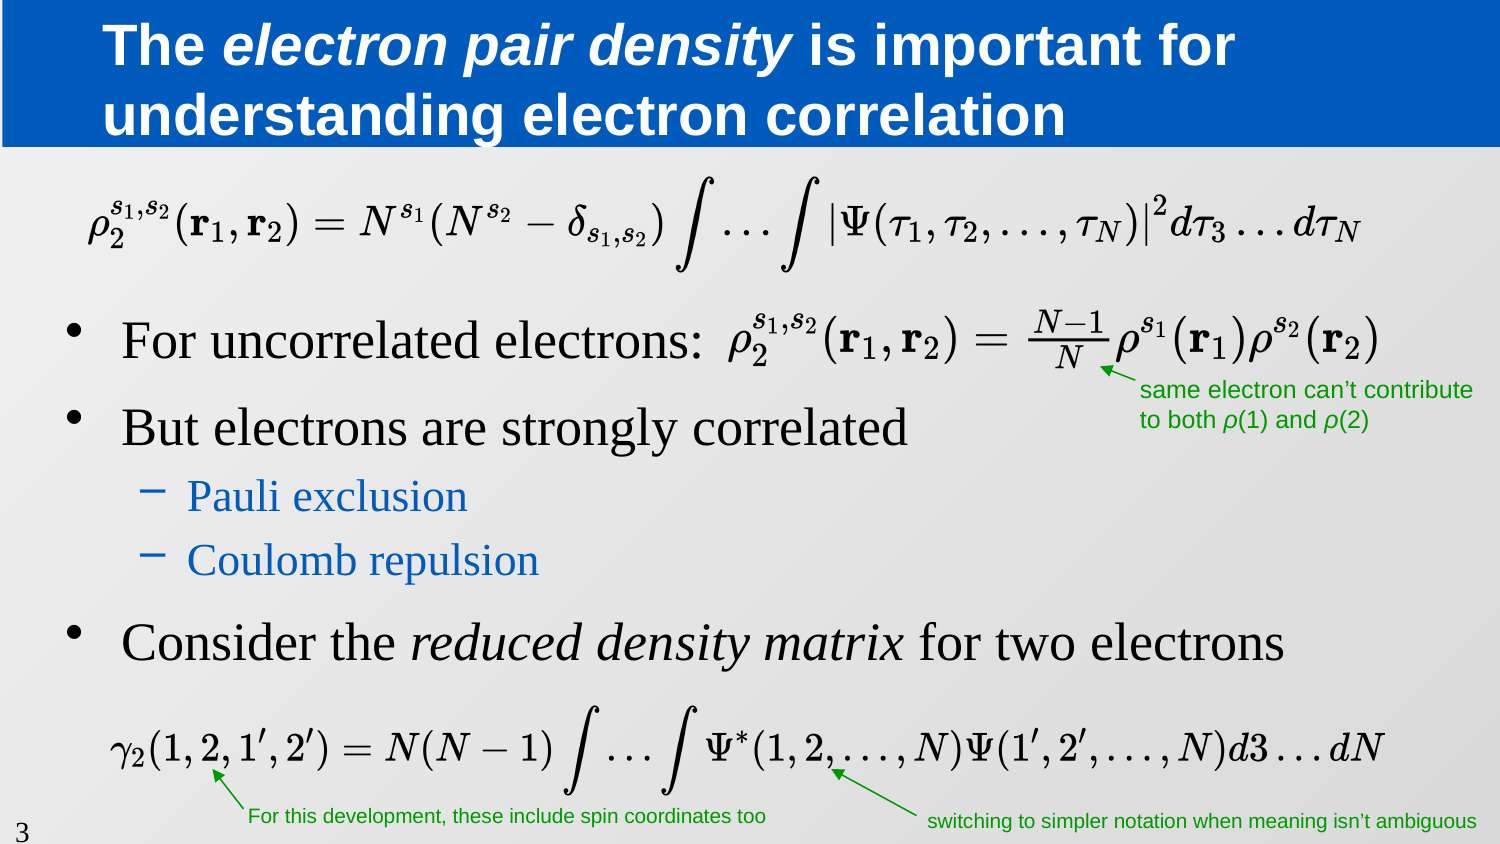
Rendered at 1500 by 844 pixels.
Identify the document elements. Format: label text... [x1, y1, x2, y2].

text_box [1099, 377, 1136, 381]
text_box For this development, these include spin coordinates too [233, 805, 800, 835]
text_box switching to simpler notation when meaning isn’t ambiguous [912, 800, 1500, 840]
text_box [212, 768, 244, 810]
picture [727, 309, 1381, 369]
text_box same electron can’t contribute to both ρ(1) and ρ(2) [1124, 366, 1500, 441]
title The electron pair density is important for understanding electron correlation [87, 0, 1363, 147]
picture [87, 176, 1363, 274]
list For uncorrelated electrons: But electrons are strongly correlated Pauli exclusion Coulomb repulsion Consider the reduced density matrix for two electrons [49, 296, 1488, 760]
slide_number 3 [0, 806, 101, 844]
picture [109, 705, 1386, 796]
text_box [830, 805, 917, 816]
